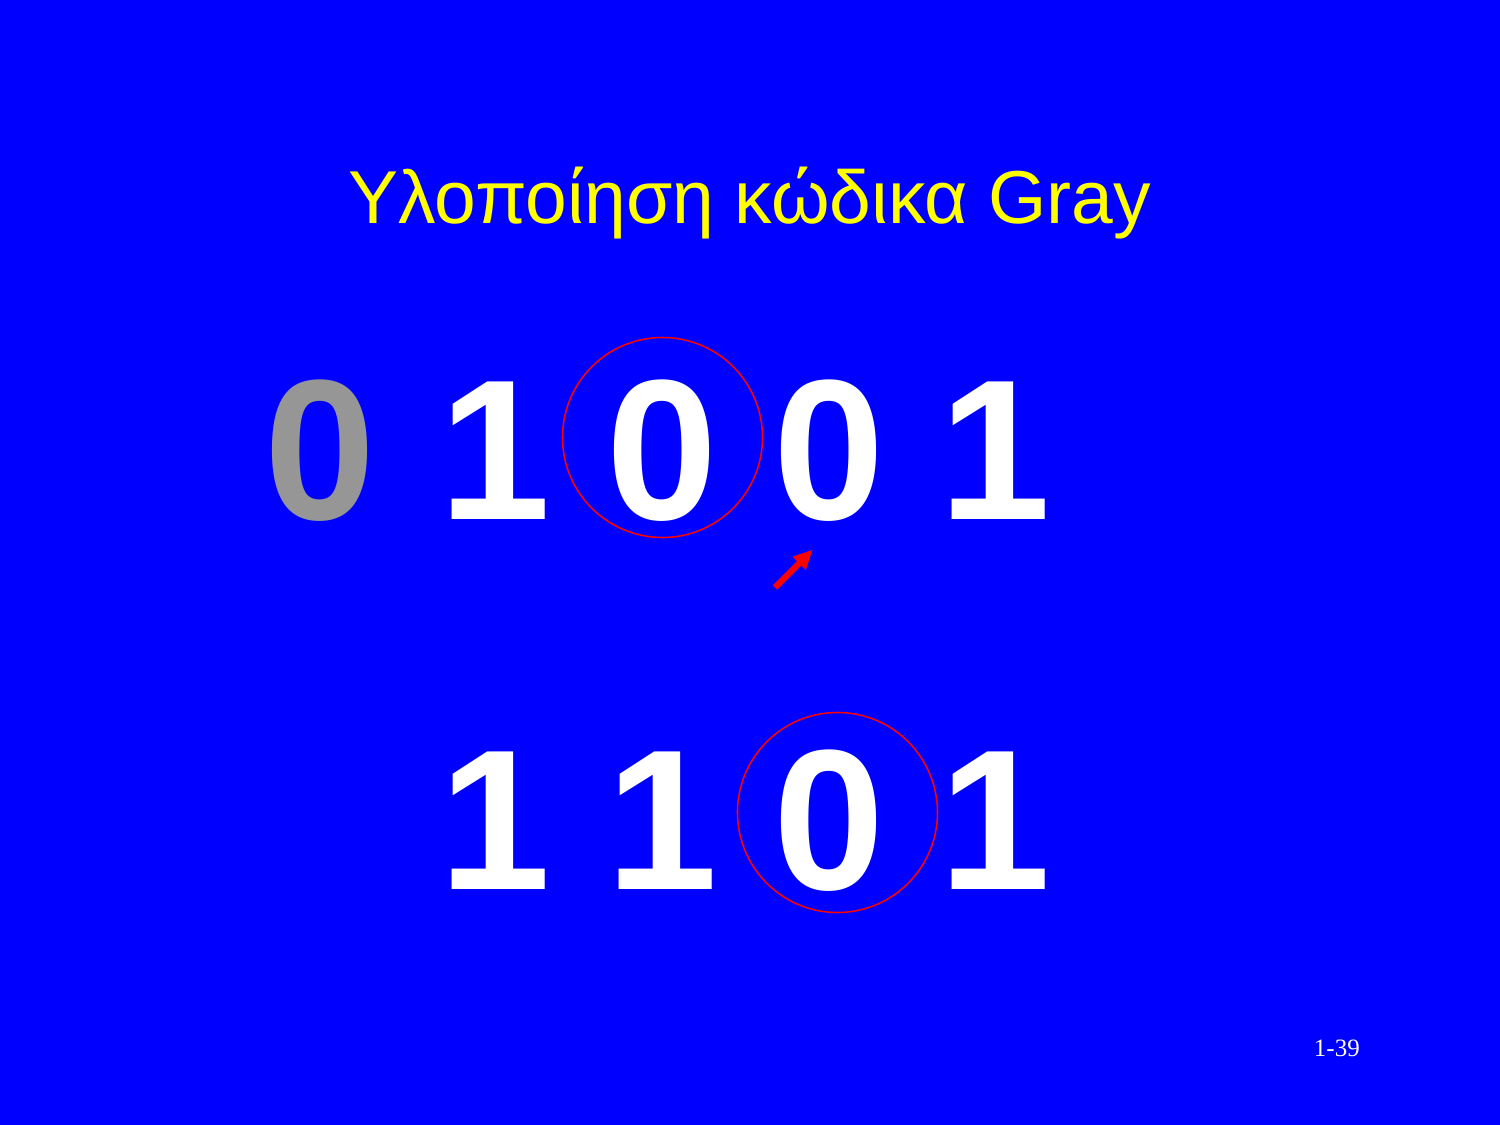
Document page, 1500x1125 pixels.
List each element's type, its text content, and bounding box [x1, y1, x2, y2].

text_box 1 1 0 1 [425, 682, 1067, 937]
text_box 1 0 0 1 [425, 312, 1067, 568]
text_box [774, 549, 813, 588]
text_box [562, 337, 763, 538]
text_box 0 [250, 312, 392, 568]
title Υλοποίηση κώδικα Gray [112, 99, 1388, 288]
